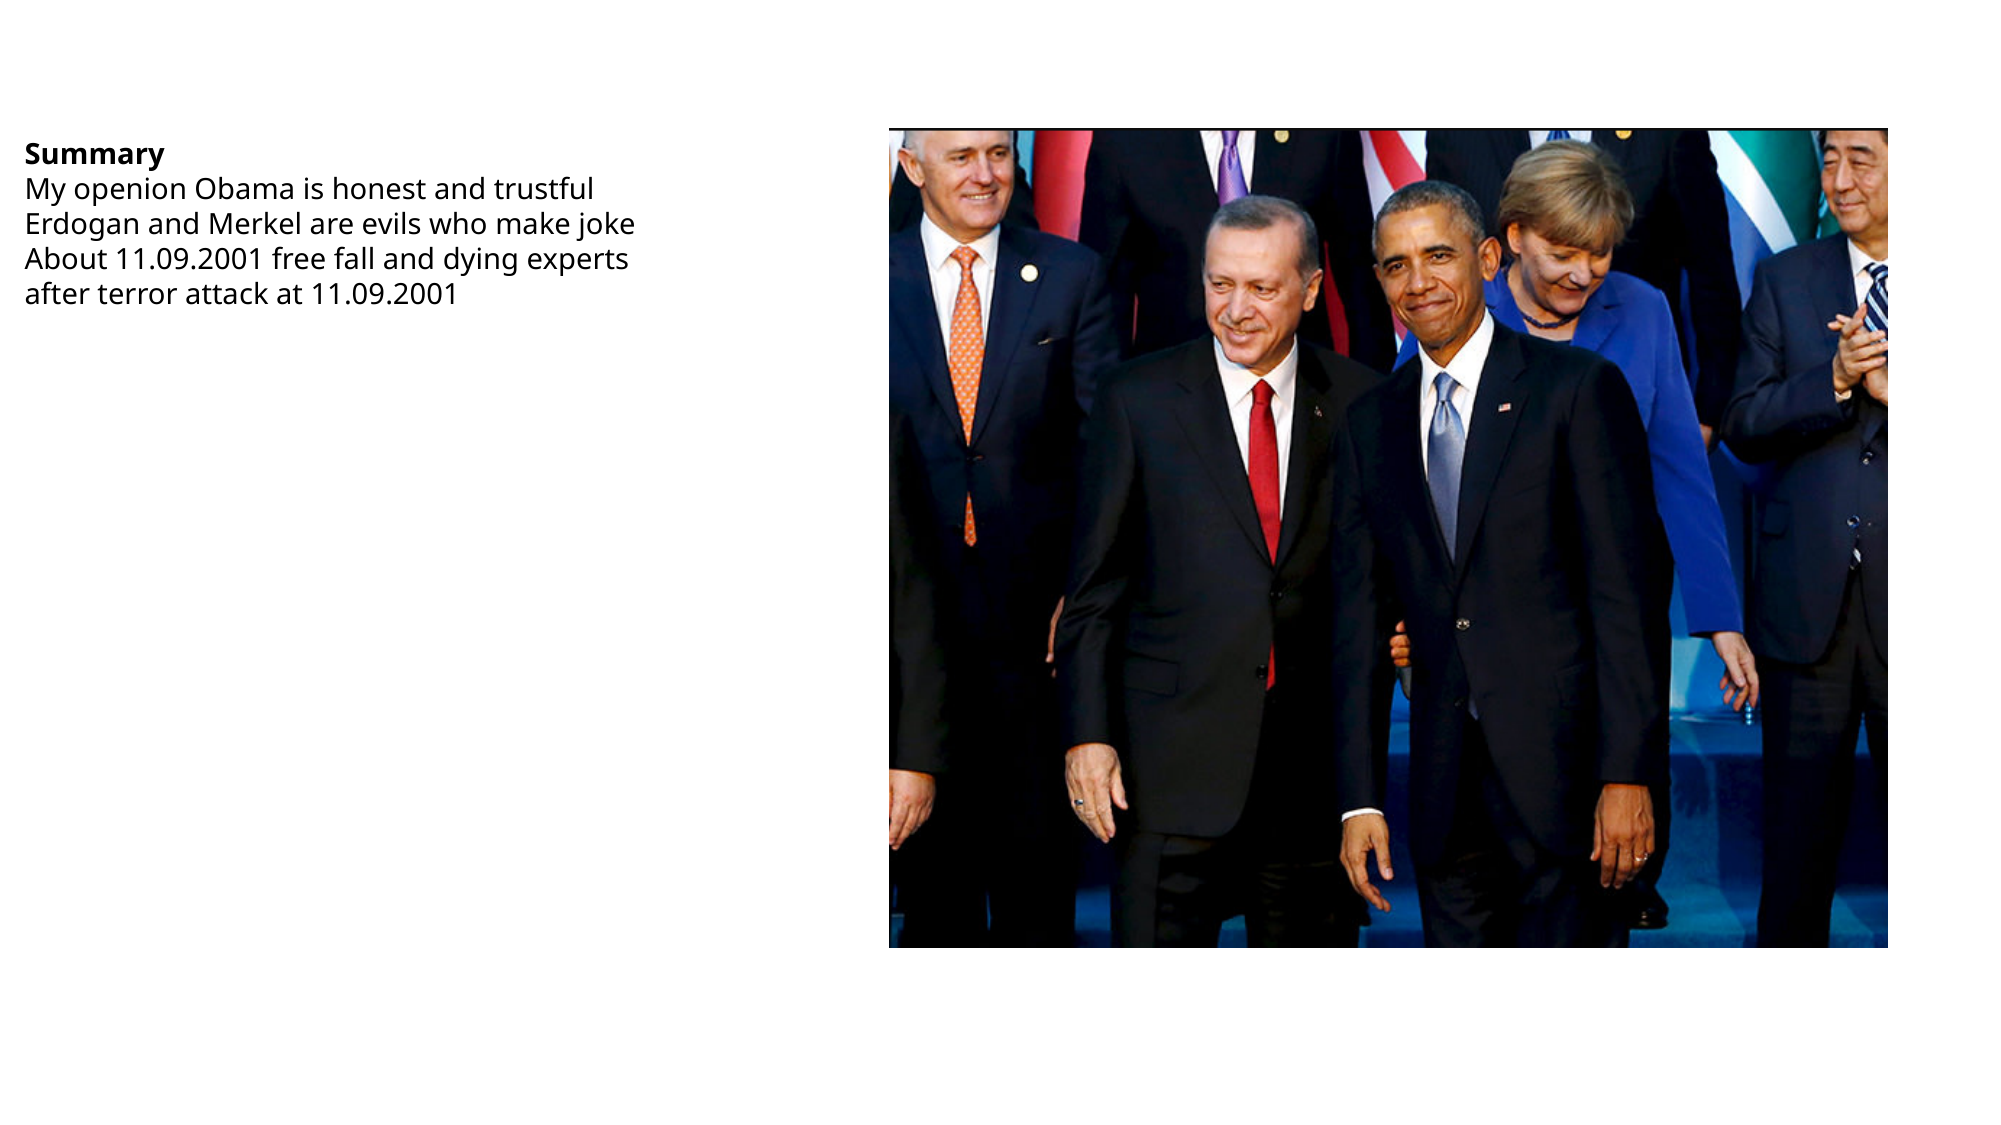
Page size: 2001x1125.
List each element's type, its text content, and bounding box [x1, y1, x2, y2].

picture [888, 127, 1888, 948]
text_box Summary My openion Obama is honest and trustful Erdogan and Merkel are evils who make joke About 11.09.2001 free fall and dying experts after terror attack at 11.09.2001 [9, 128, 652, 318]
